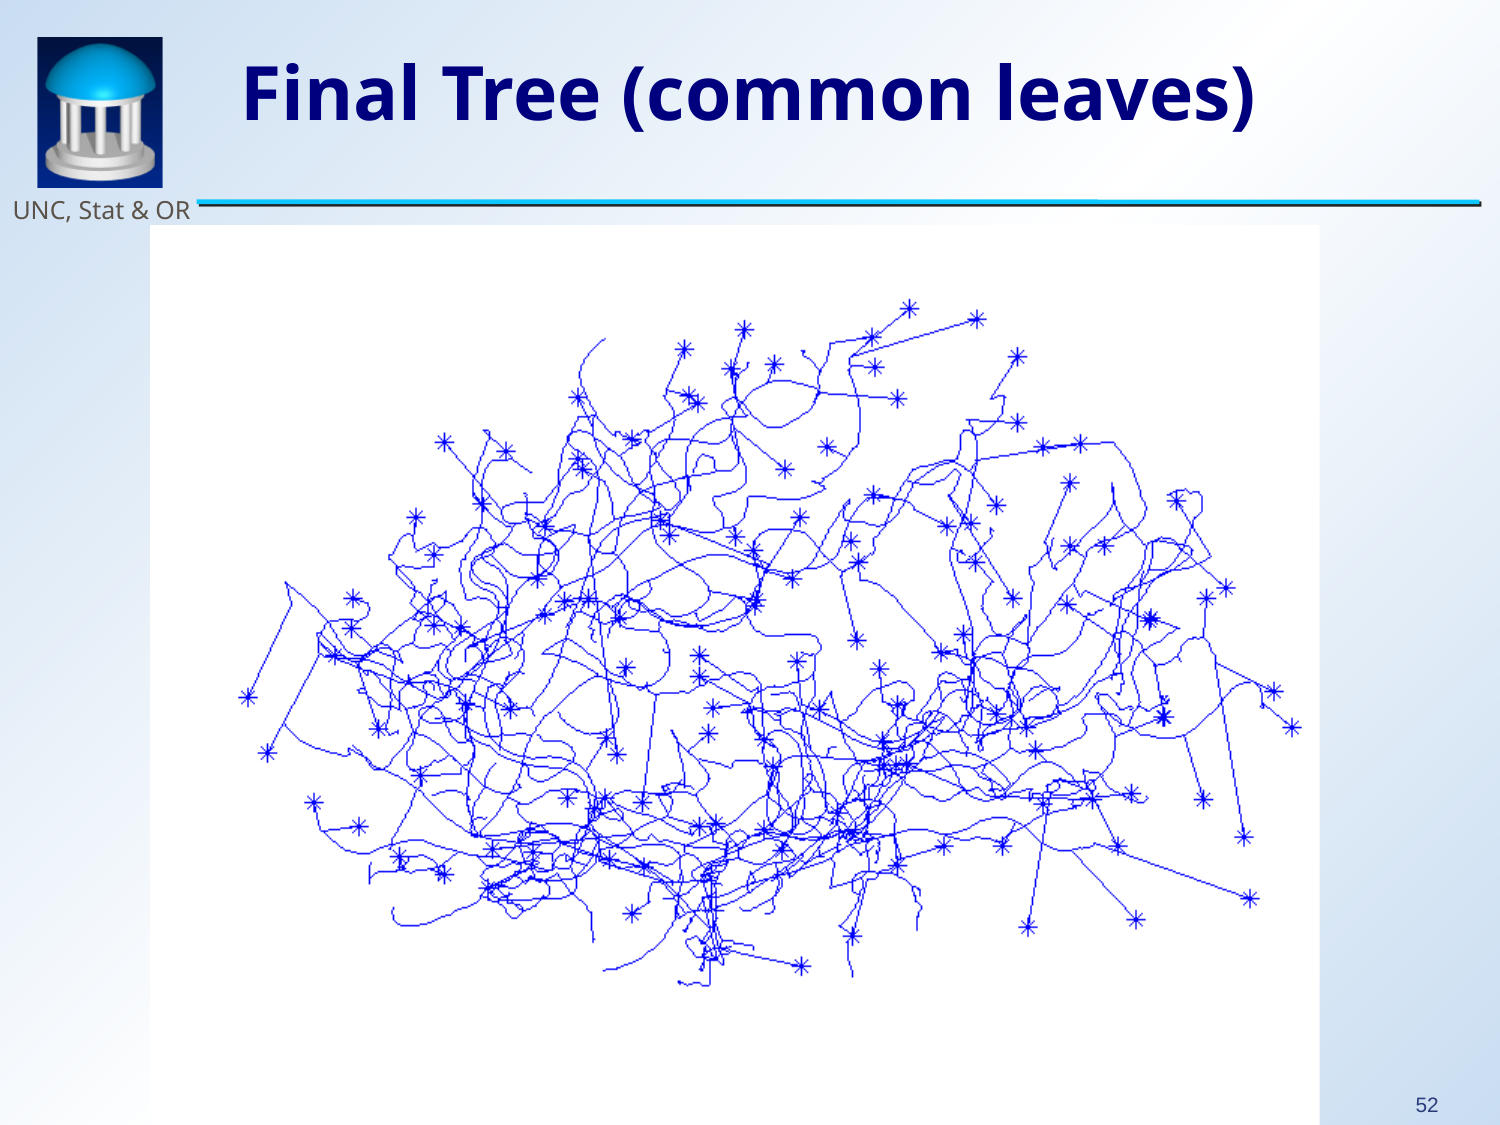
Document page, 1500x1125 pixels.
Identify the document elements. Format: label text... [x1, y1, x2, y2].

title Final Tree (common leaves) [224, 24, 1398, 156]
picture [149, 224, 1320, 1125]
